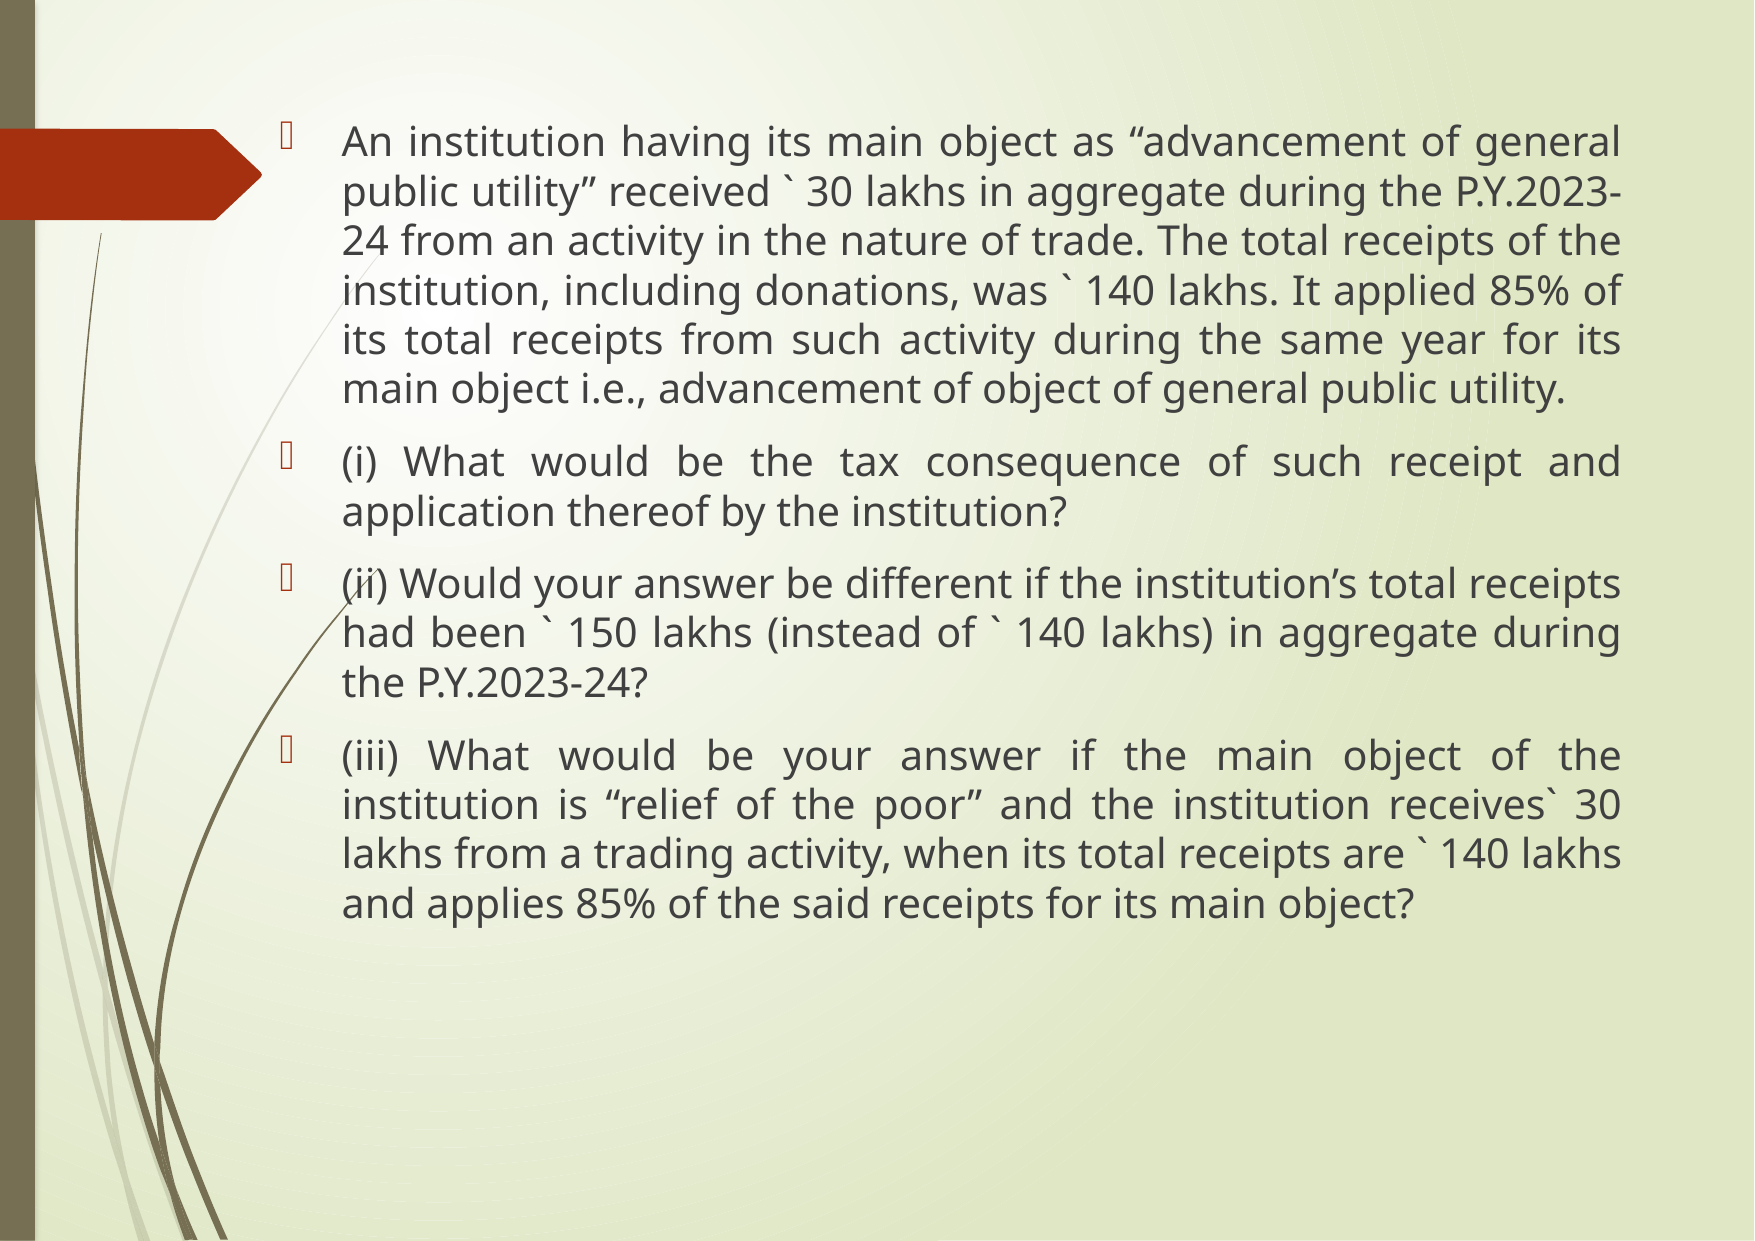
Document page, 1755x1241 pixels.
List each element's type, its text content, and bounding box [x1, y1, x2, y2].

list An institution having its main object as “advancement of general public utility” received ` 30 lakhs in aggregate during the P.Y.2023-24 from an activity in the nature of trade. The total receipts of the institution, including donations, was ` 140 lakhs. It applied 85% of its total receipts from such activity during the same year for its main object i.e., advancement of object of general public utility. (i) What would be the tax consequence of such receipt and application thereof by the institution? (ii) Would your answer be different if the institution’s total receipts had been ` 150 lakhs (instead of ` 140 lakhs) in aggregate during the P.Y.2023-24? (iii) What would be your answer if the main object of the institution is “relief of the poor” and the institution receives` 30 lakhs from a trading activity, when its total receipts are ` 140 lakhs and applies 85% of the said receipts for its main object? [264, 107, 1638, 1070]
